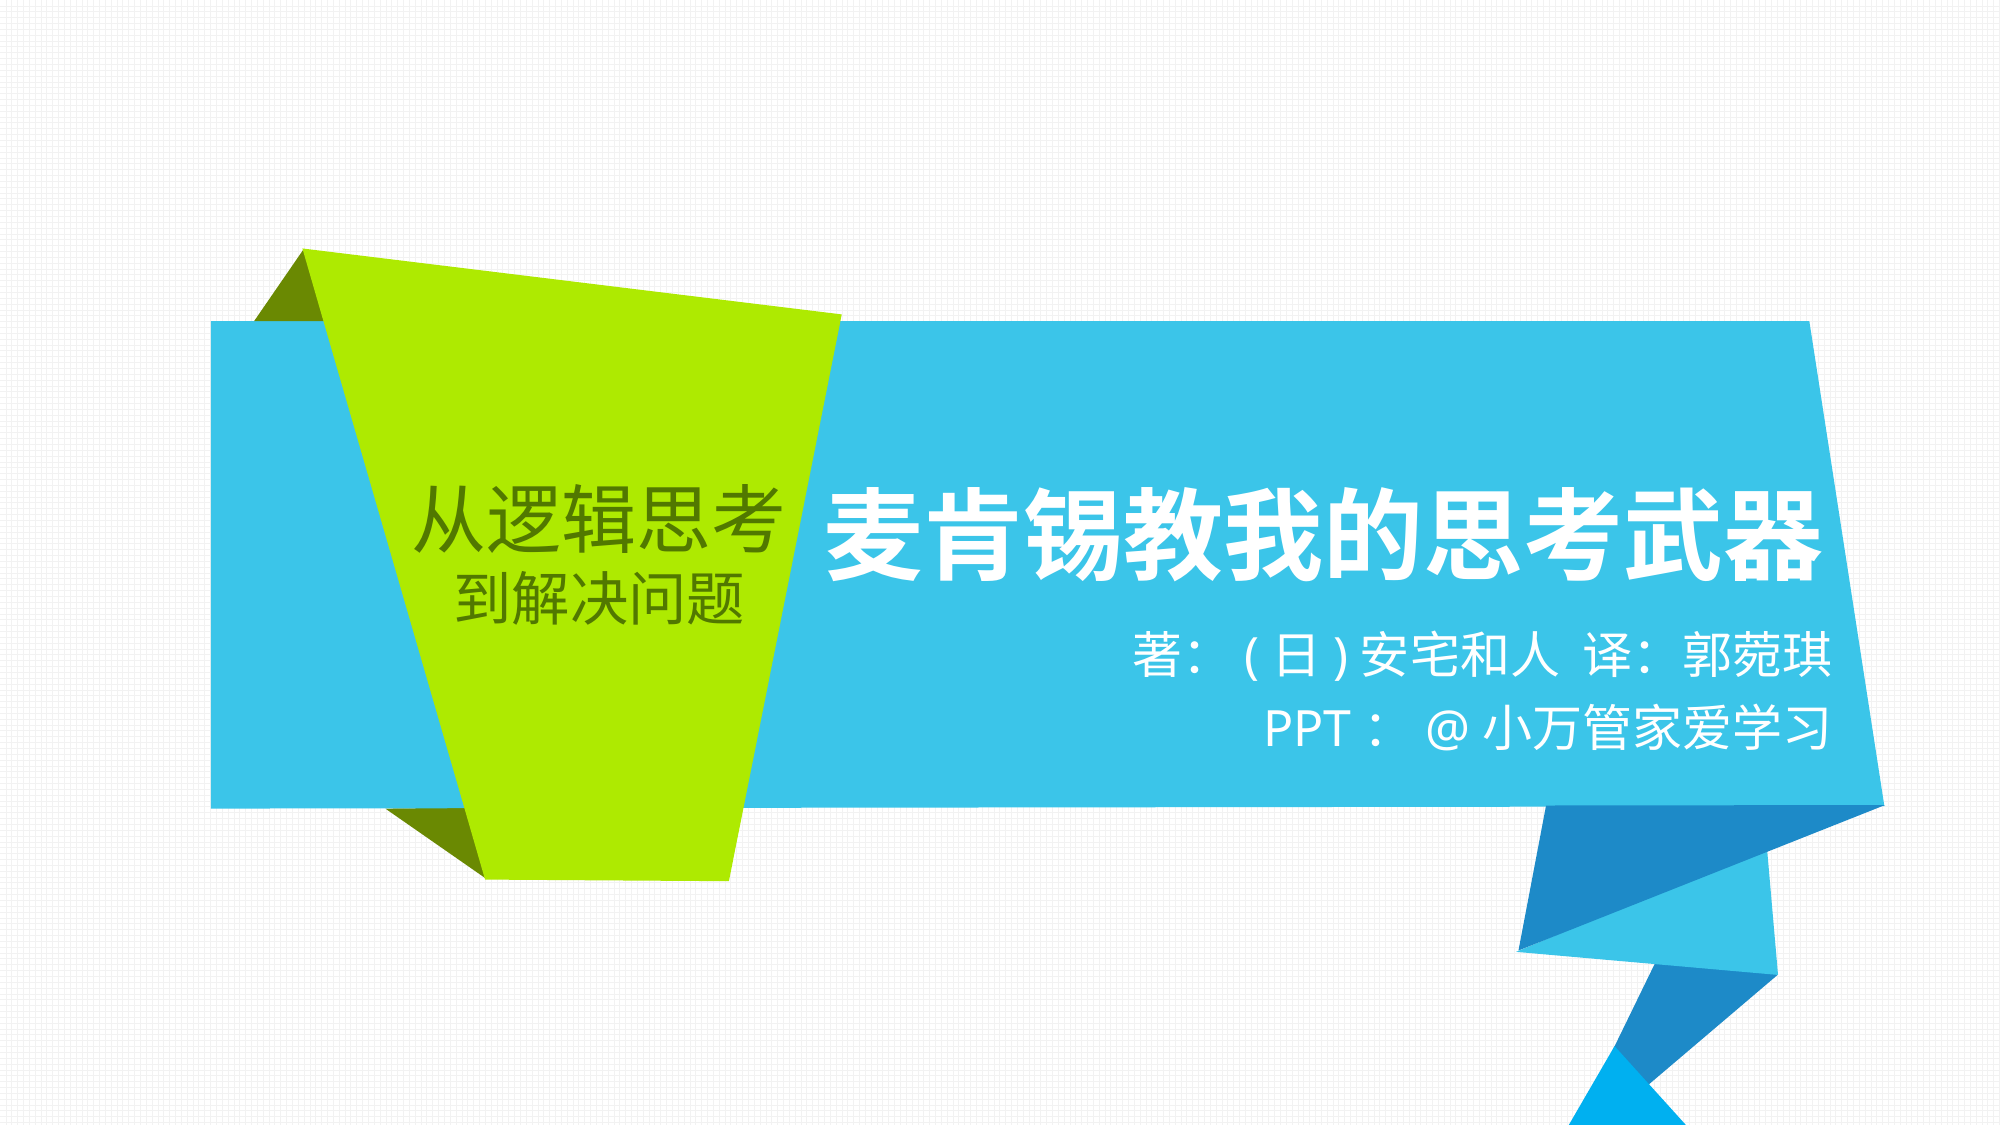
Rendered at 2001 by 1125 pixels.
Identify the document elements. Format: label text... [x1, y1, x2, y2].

text_box [415, 640, 777, 882]
text_box [1567, 1044, 1688, 1125]
text_box [302, 248, 842, 572]
text_box [1614, 965, 1778, 1084]
text_box [209, 320, 464, 810]
text_box [744, 489, 1886, 809]
text_box [1517, 804, 1886, 953]
text_box [385, 810, 484, 879]
text_box [813, 320, 1833, 464]
text_box [252, 249, 323, 323]
text_box PPT：@小万管家爱学习 [1248, 689, 1848, 764]
text_box 著：(日)安宅和人 译：郭菀琪 [1117, 615, 1848, 691]
text_box 从逻辑思考 到解决问题 [396, 464, 802, 640]
text_box [1515, 853, 1780, 977]
text_box 麦肯锡教我的思考武器 [808, 464, 1839, 600]
